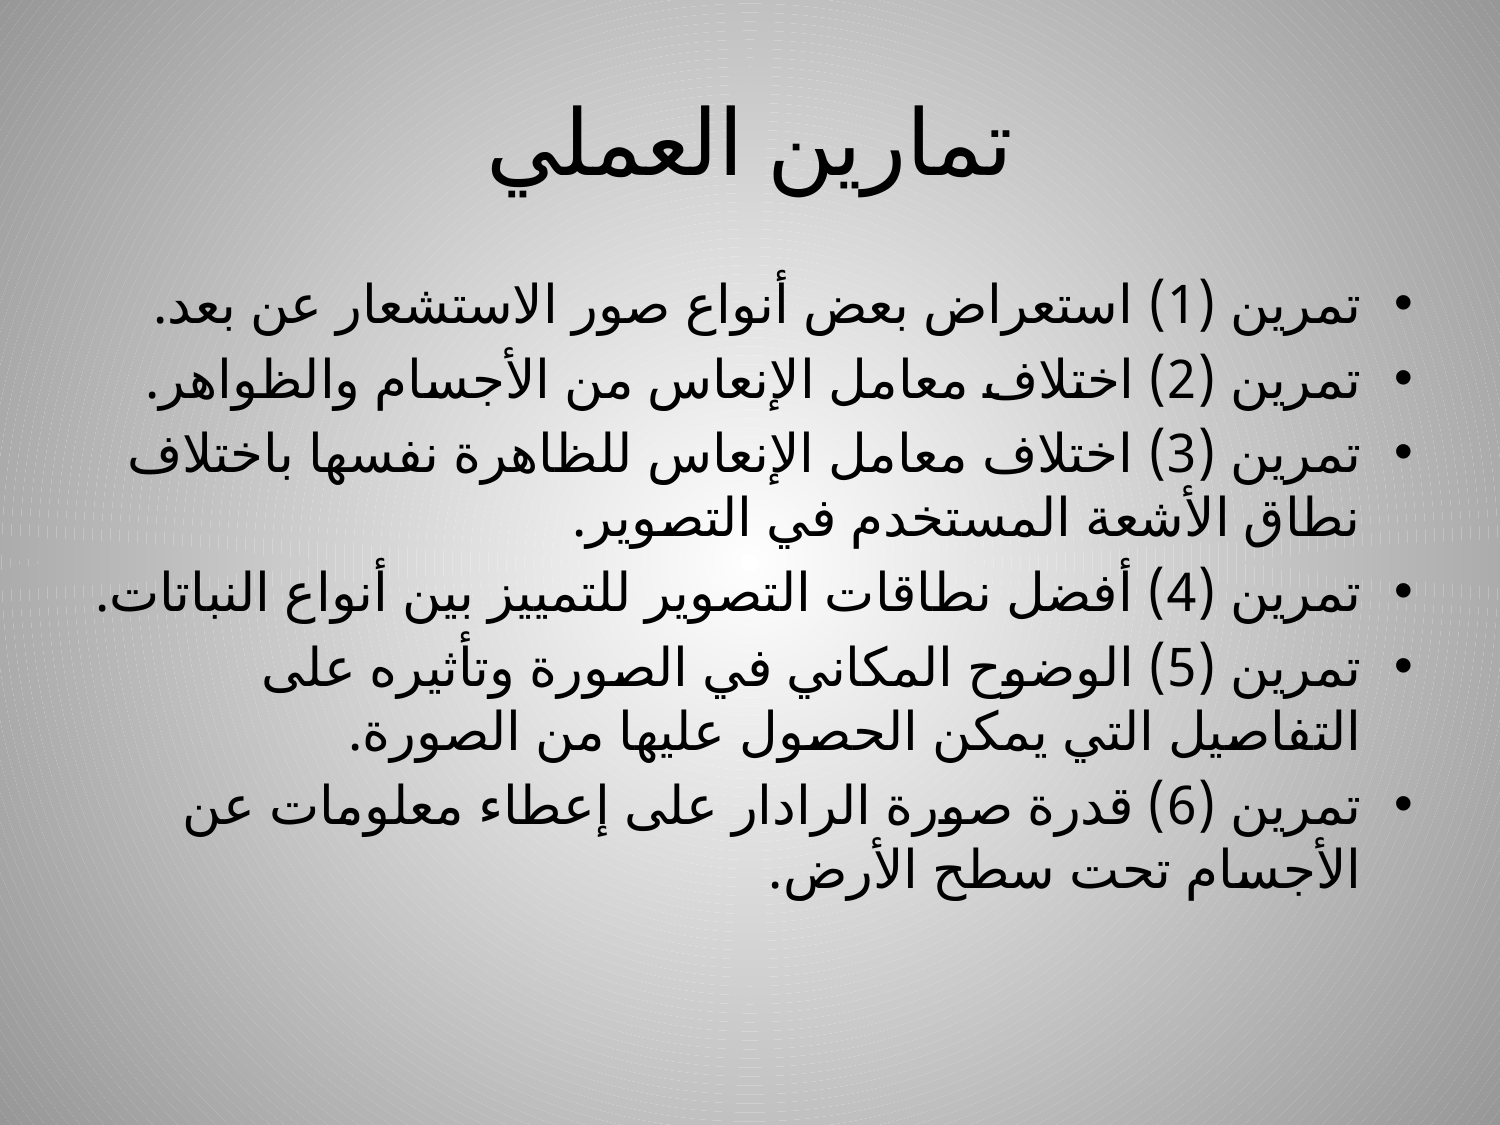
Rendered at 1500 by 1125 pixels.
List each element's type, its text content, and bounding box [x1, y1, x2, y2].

title تمارين العملي [75, 45, 1425, 233]
list تمرين (1) استعراض بعض أنواع صور الاستشعار عن بعد. تمرين (2) اختلاف معامل الإنعاس من الأجسام والظواهر. تمرين (3) اختلاف معامل الإنعاس للظاهرة نفسها باختلاف نطاق الأشعة المستخدم في التصوير. تمرين (4) أفضل نطاقات التصوير للتمييز بين أنواع النباتات. تمرين (5) الوضوح المكاني في الصورة وتأثيره على التفاصيل التي يمكن الحصول عليها من الصورة. تمرين (6) قدرة صورة الرادار على إعطاء معلومات عن الأجسام تحت سطح الأرض. [75, 262, 1425, 1005]
